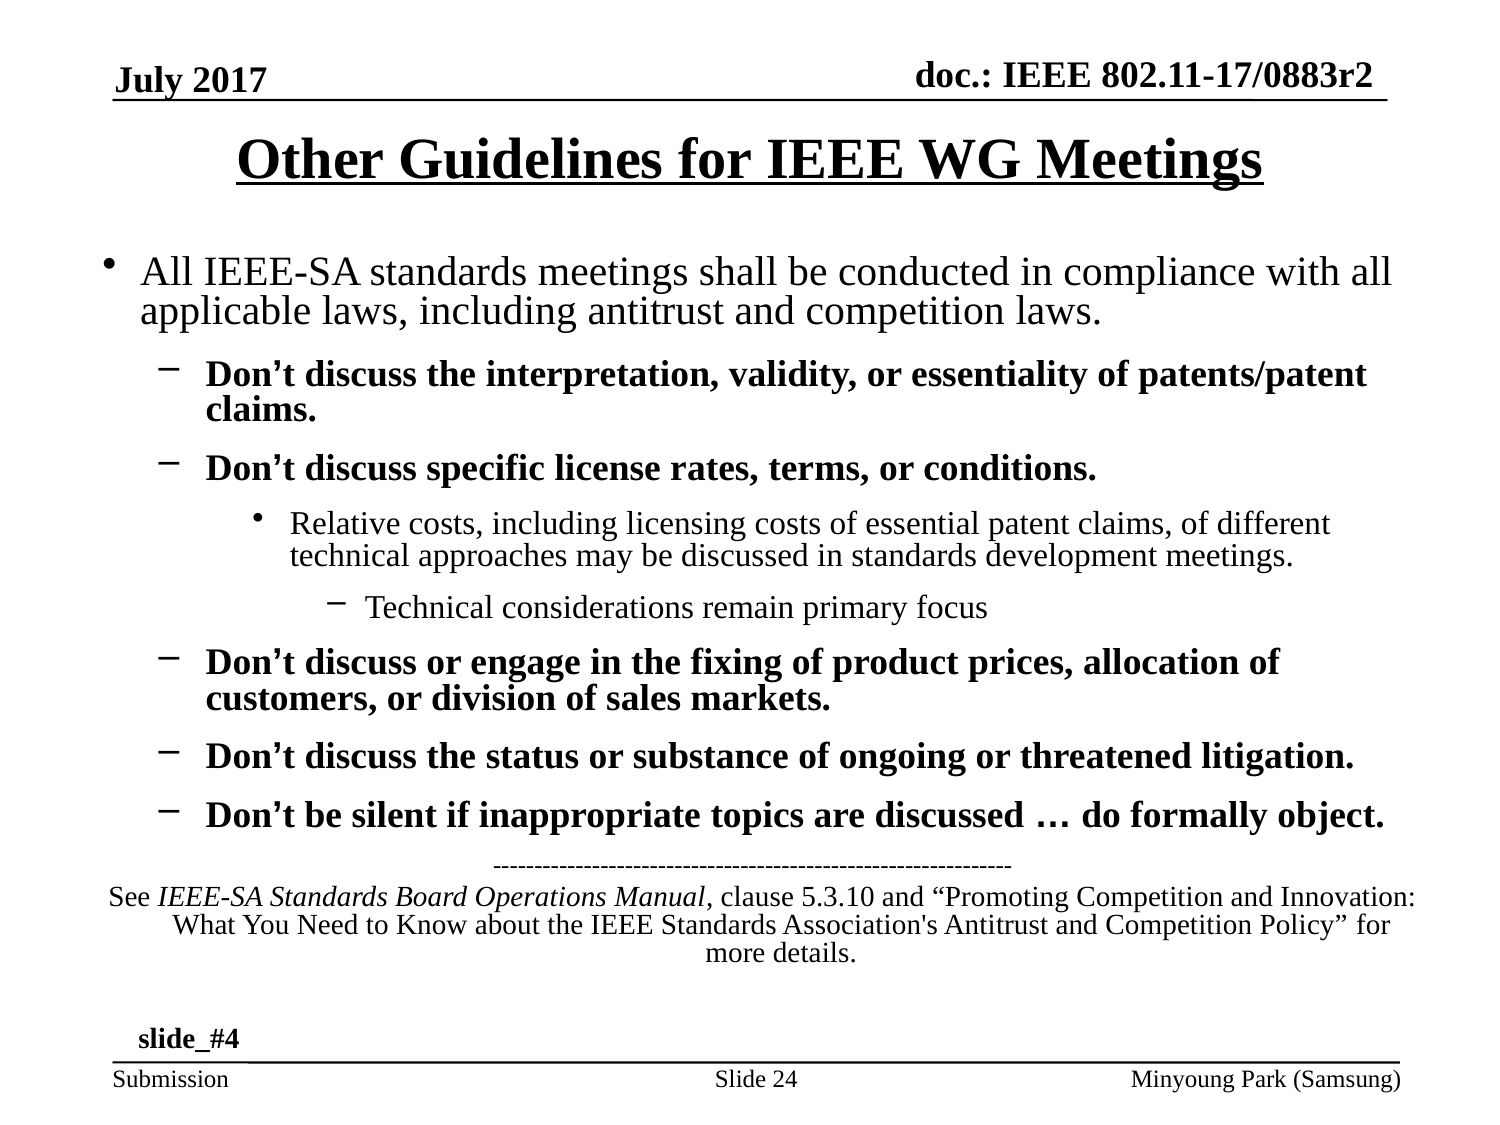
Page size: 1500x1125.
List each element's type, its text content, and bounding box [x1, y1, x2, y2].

text_box All IEEE-SA standards meetings shall be conducted in compliance with all applicable laws, including antitrust and competition laws. Don’t discuss the interpretation, validity, or essentiality of patents/patent claims. Don’t discuss specific license rates, terms, or conditions. Relative costs, including licensing costs of essential patent claims, of different technical approaches may be discussed in standards development meetings. Technical considerations remain primary focus Don’t discuss or engage in the fixing of product prices, allocation of customers, or division of sales markets. Don’t discuss the status or substance of ongoing or threatened litigation. Don’t be silent if inappropriate topics are discussed … do formally object. --------------------------------------------------------------- See IEEE-SA Standards Board Operations Manual, clause 5.3.10 and “Promoting Competition and Innovation: What You Need to Know about the IEEE Standards Association's Antitrust and Competition Policy” for more details. [87, 224, 1438, 975]
footer Minyoung Park (Samsung) [949, 1061, 1402, 1093]
text_box Other Guidelines for IEEE WG Meetings [112, 112, 1388, 213]
text_box slide_#4 [123, 1012, 255, 1063]
slide_number Slide 24 [712, 1061, 800, 1093]
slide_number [114, 54, 374, 101]
